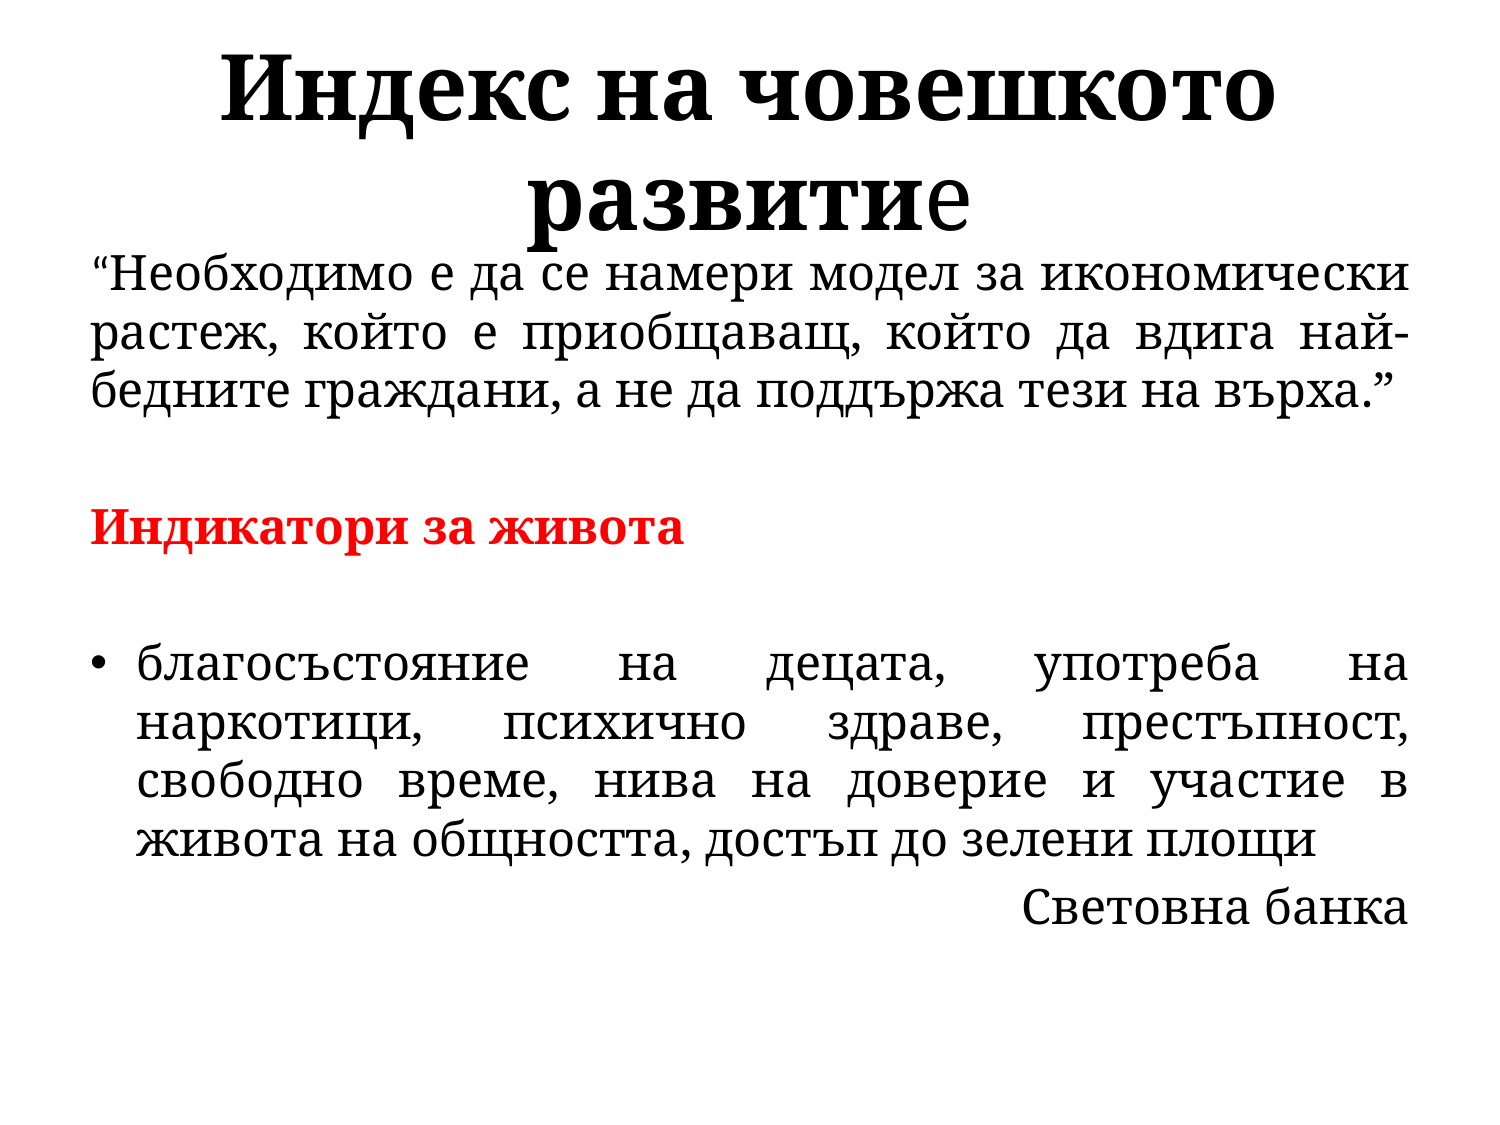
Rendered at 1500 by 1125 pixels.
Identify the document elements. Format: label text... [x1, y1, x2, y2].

list “Необходимо е да се намери модел за икономически растеж, който е приобщаващ, който да вдига най-бедните граждани, а не да поддържа тези на върха.” Индикатори за живота благосъстояние на децата, употреба на наркотици, психично здраве, престъпност, свободно време, нива на доверие и участие в живота на общността, достъп до зелени площи Световна банка [75, 234, 1425, 1005]
title Индекс на човешкото развитие [75, 45, 1425, 233]
